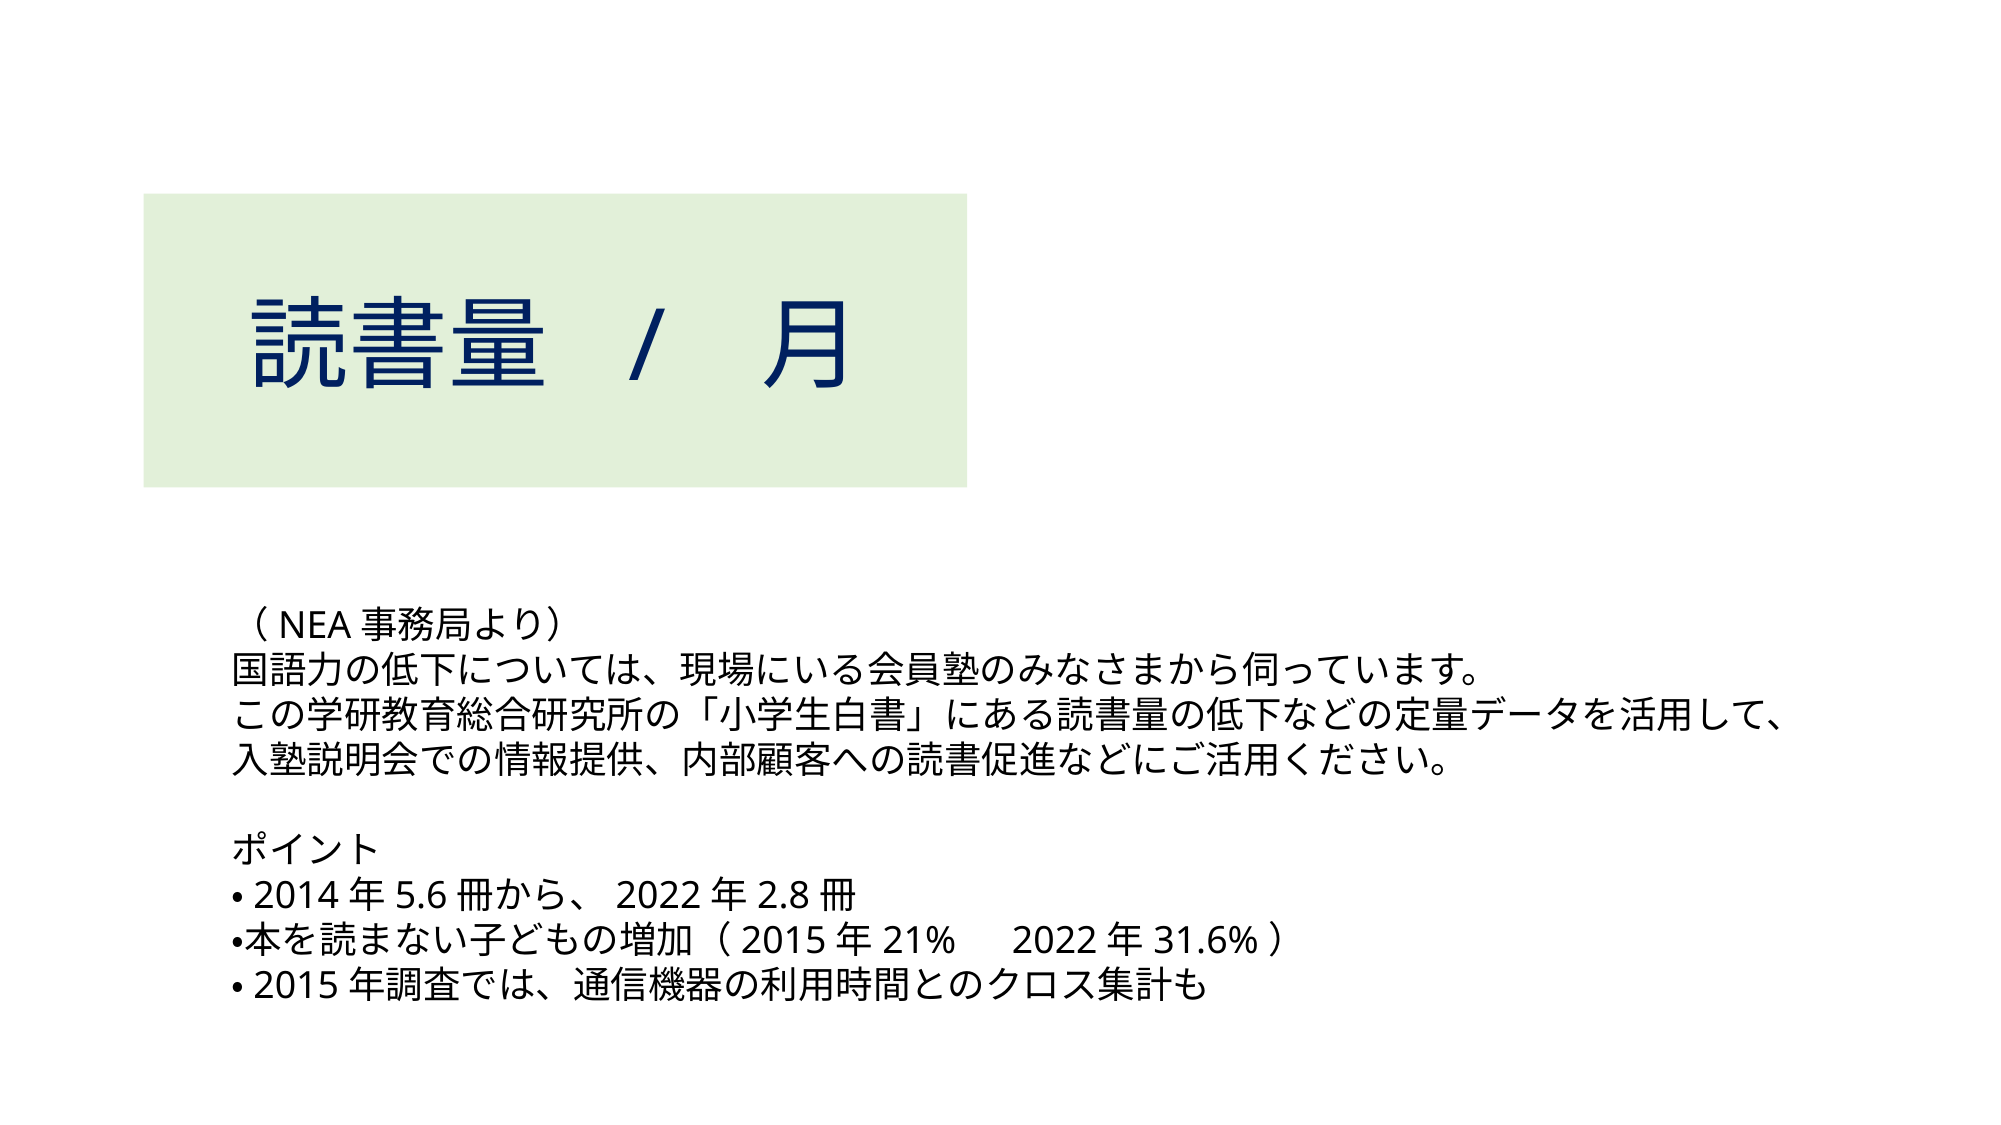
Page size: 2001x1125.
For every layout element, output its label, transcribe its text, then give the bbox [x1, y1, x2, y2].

text_box （NEA事務局より） 国語力の低下については、現場にいる会員塾のみなさまから伺っています。 この学研教育総合研究所の「小学生白書」にある読書量の低下などの定量データを活用して、入塾説明会での情報提供、内部顧客への読書促進などにご活用ください。 ポイント ・2014年5.6冊から、2022年2.8冊 ・本を読まない子どもの増加（2015年21% 2022年31.6%） ・2015年調査では、通信機器の利用時間とのクロス集計も [216, 593, 1840, 1059]
text_box 読書量 / 月 [143, 193, 968, 488]
